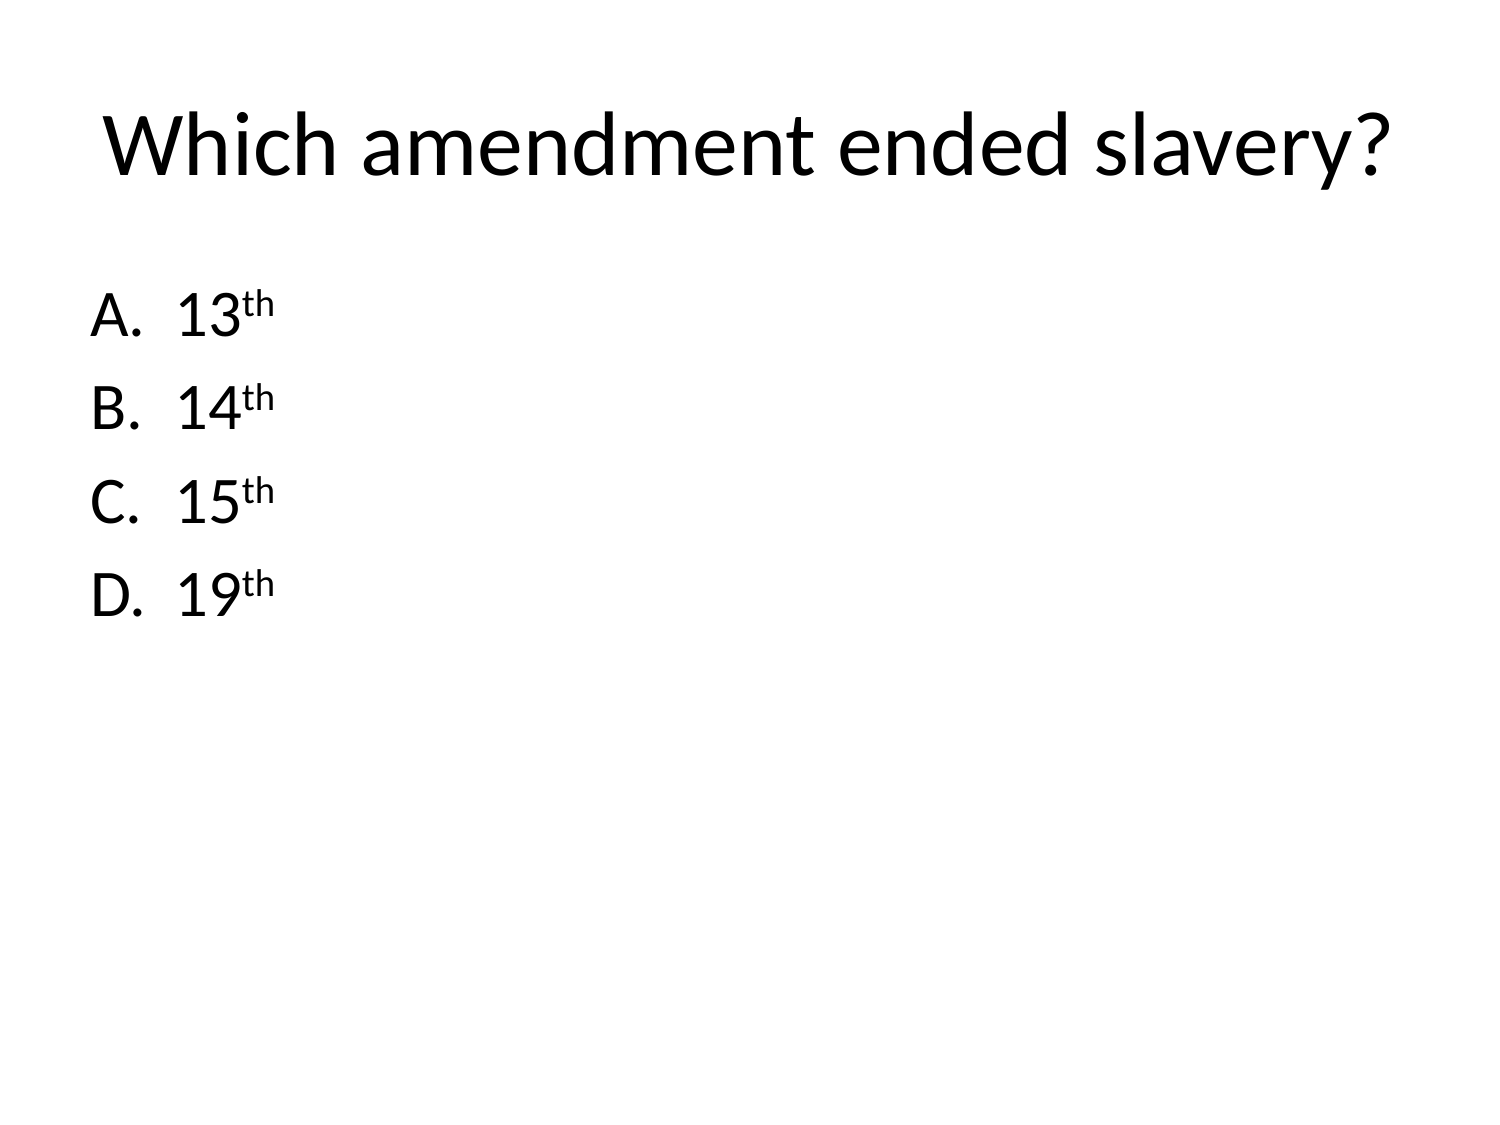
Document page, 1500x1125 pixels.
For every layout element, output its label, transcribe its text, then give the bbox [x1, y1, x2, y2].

list 13th 14th 15th 19th [75, 262, 1425, 1005]
title Which amendment ended slavery? [0, 45, 1500, 233]
